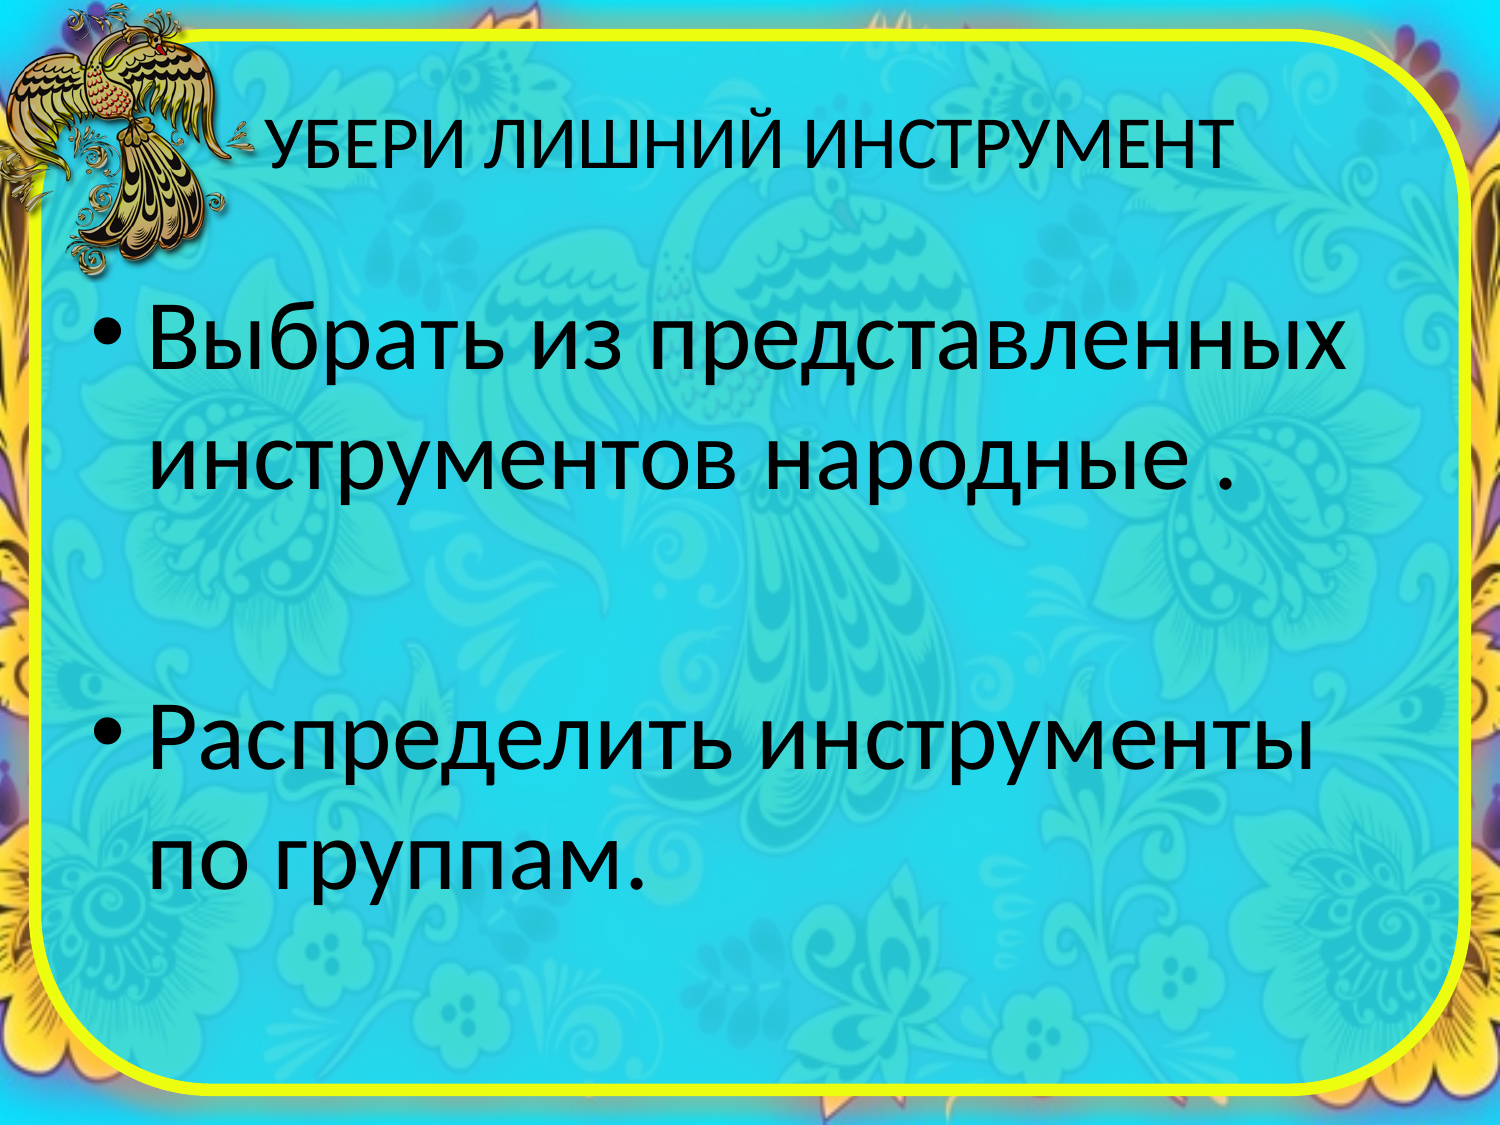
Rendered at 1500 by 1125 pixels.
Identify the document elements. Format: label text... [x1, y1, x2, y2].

list Выбрать из представленных инструментов народные . Распределить инструменты по группам. [74, 262, 1426, 1006]
picture [0, 0, 1500, 1125]
title УБЕРИ ЛИШНИЙ ИНСТРУМЕНТ [74, 44, 1426, 233]
